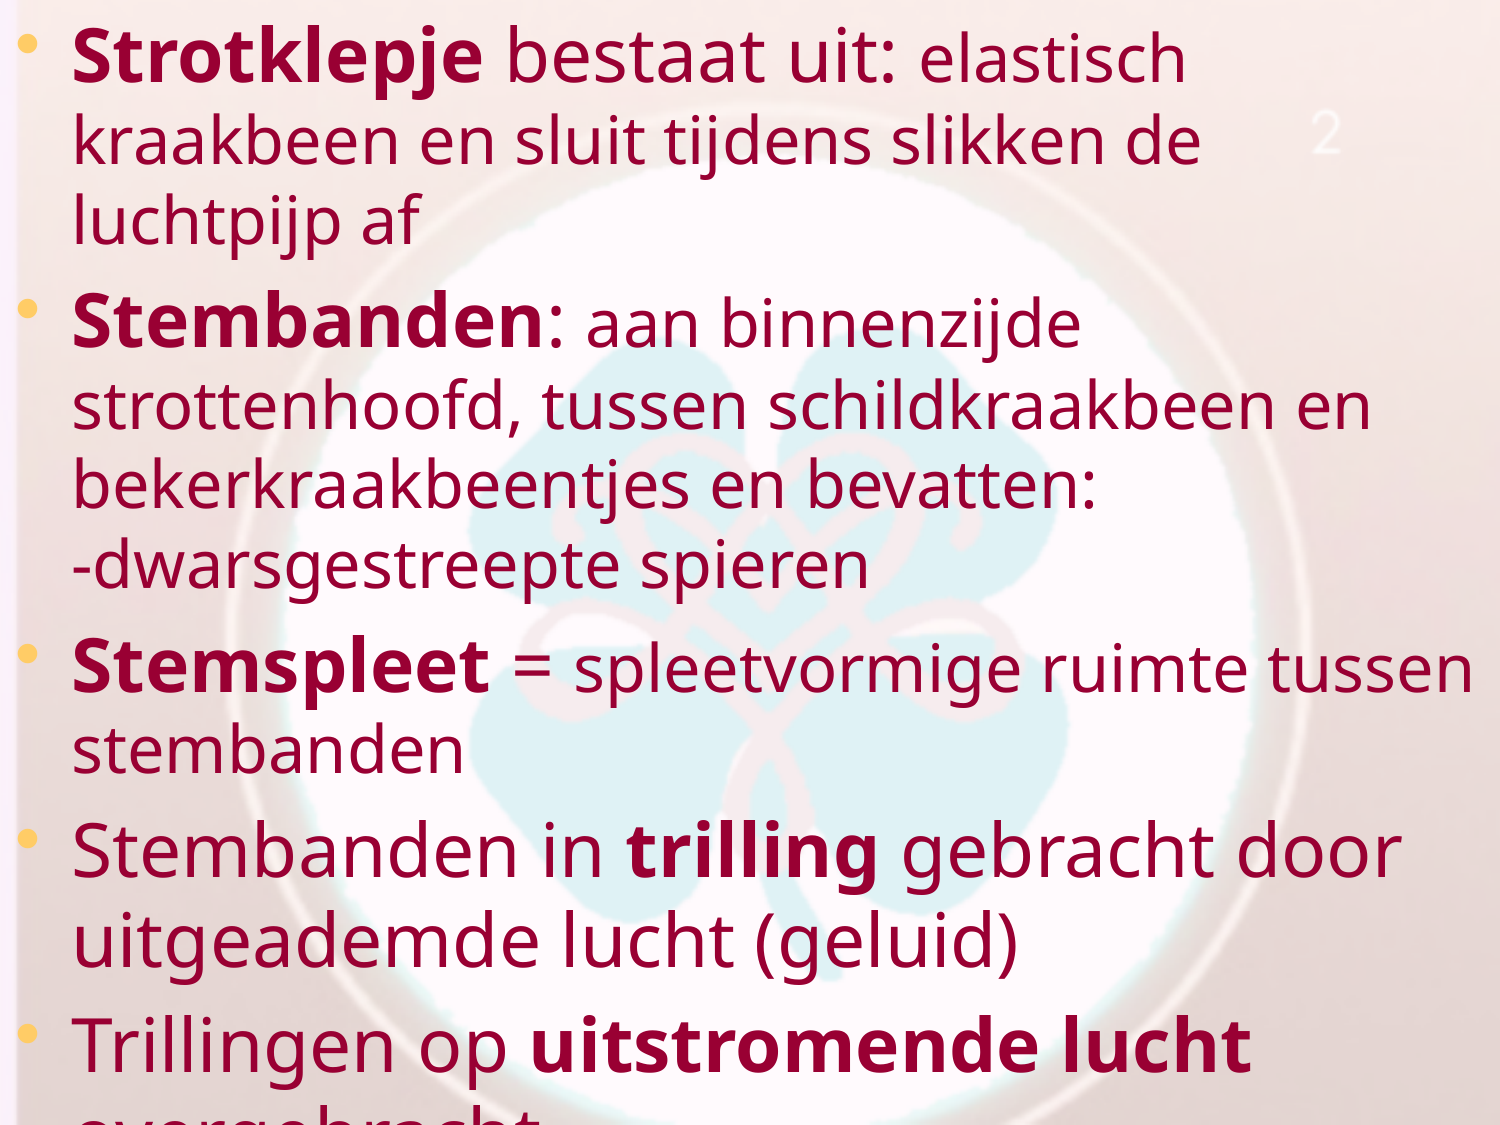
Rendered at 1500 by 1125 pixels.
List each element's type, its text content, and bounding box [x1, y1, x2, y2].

list Strotklepje bestaat uit: elastisch kraakbeen en sluit tijdens slikken de luchtpijp af Stembanden: aan binnenzijde strottenhoofd, tussen schildkraakbeen en bekerkraakbeentjes en bevatten: -dwarsgestreepte spieren Stemspleet = spleetvormige ruimte tussen stembanden Stembanden in trilling gebracht door uitgeademde lucht (geluid) Trillingen op uitstromende lucht overgebracht. [0, 0, 1500, 1125]
